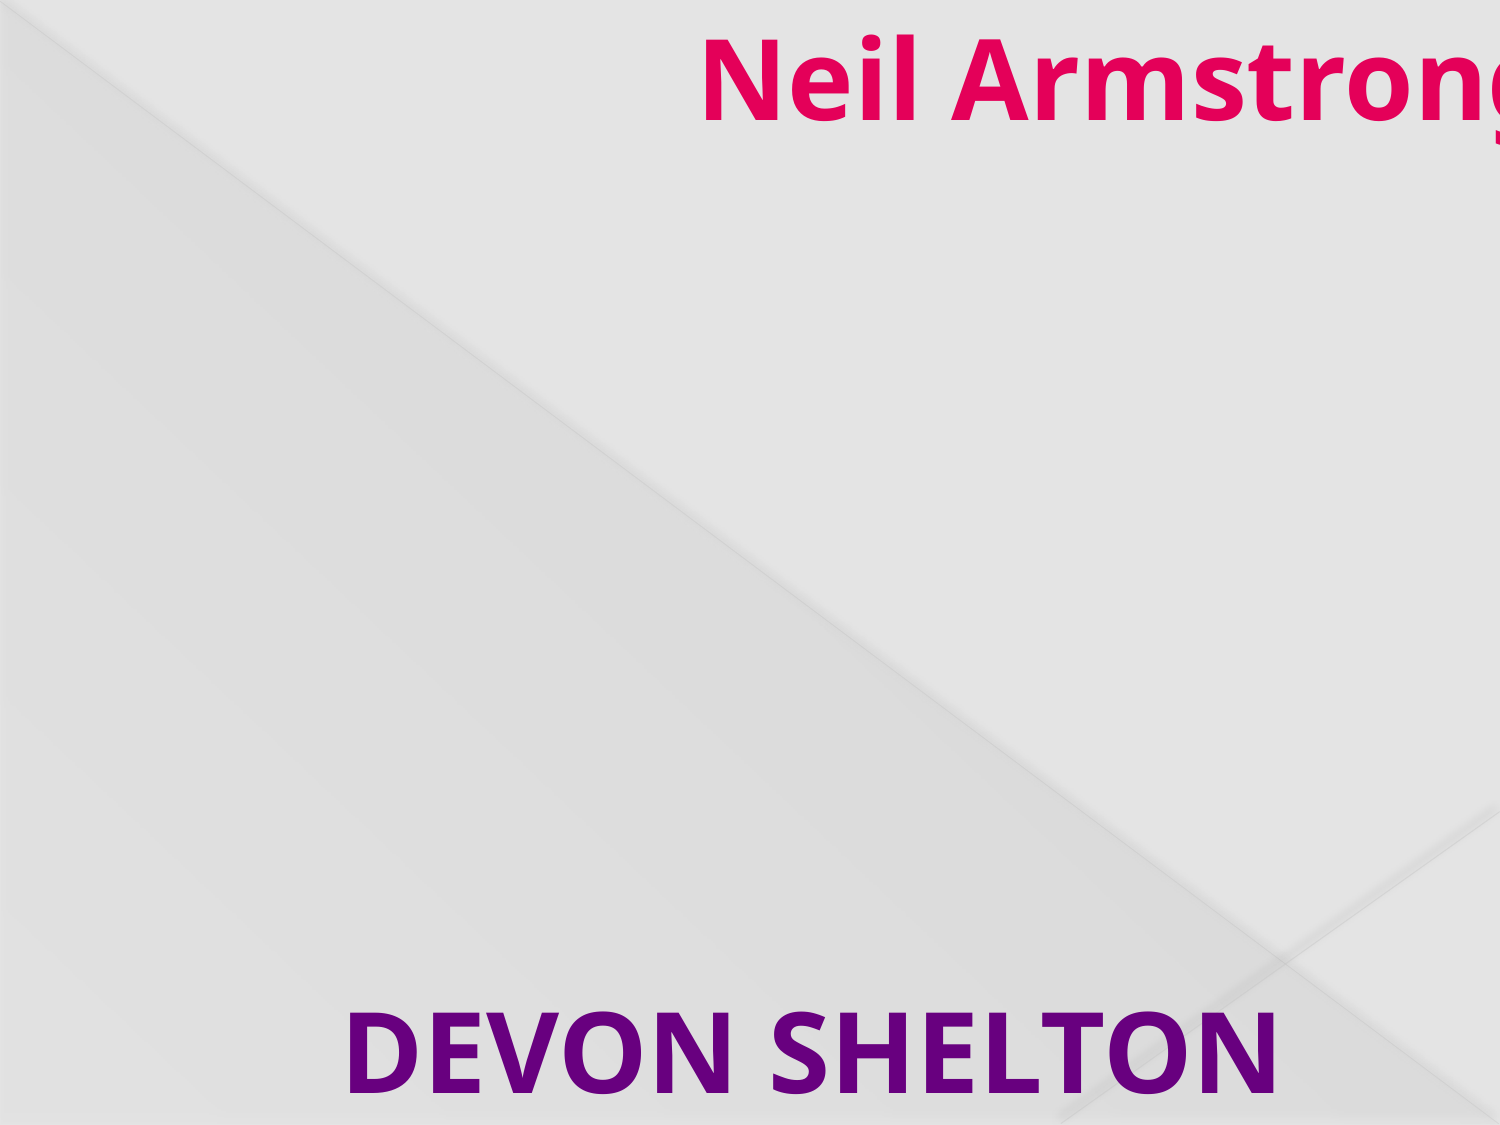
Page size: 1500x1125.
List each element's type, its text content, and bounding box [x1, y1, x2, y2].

text_box Devon Shelton [325, 973, 1300, 1124]
text_box Neil Armstrong [681, 0, 1500, 150]
